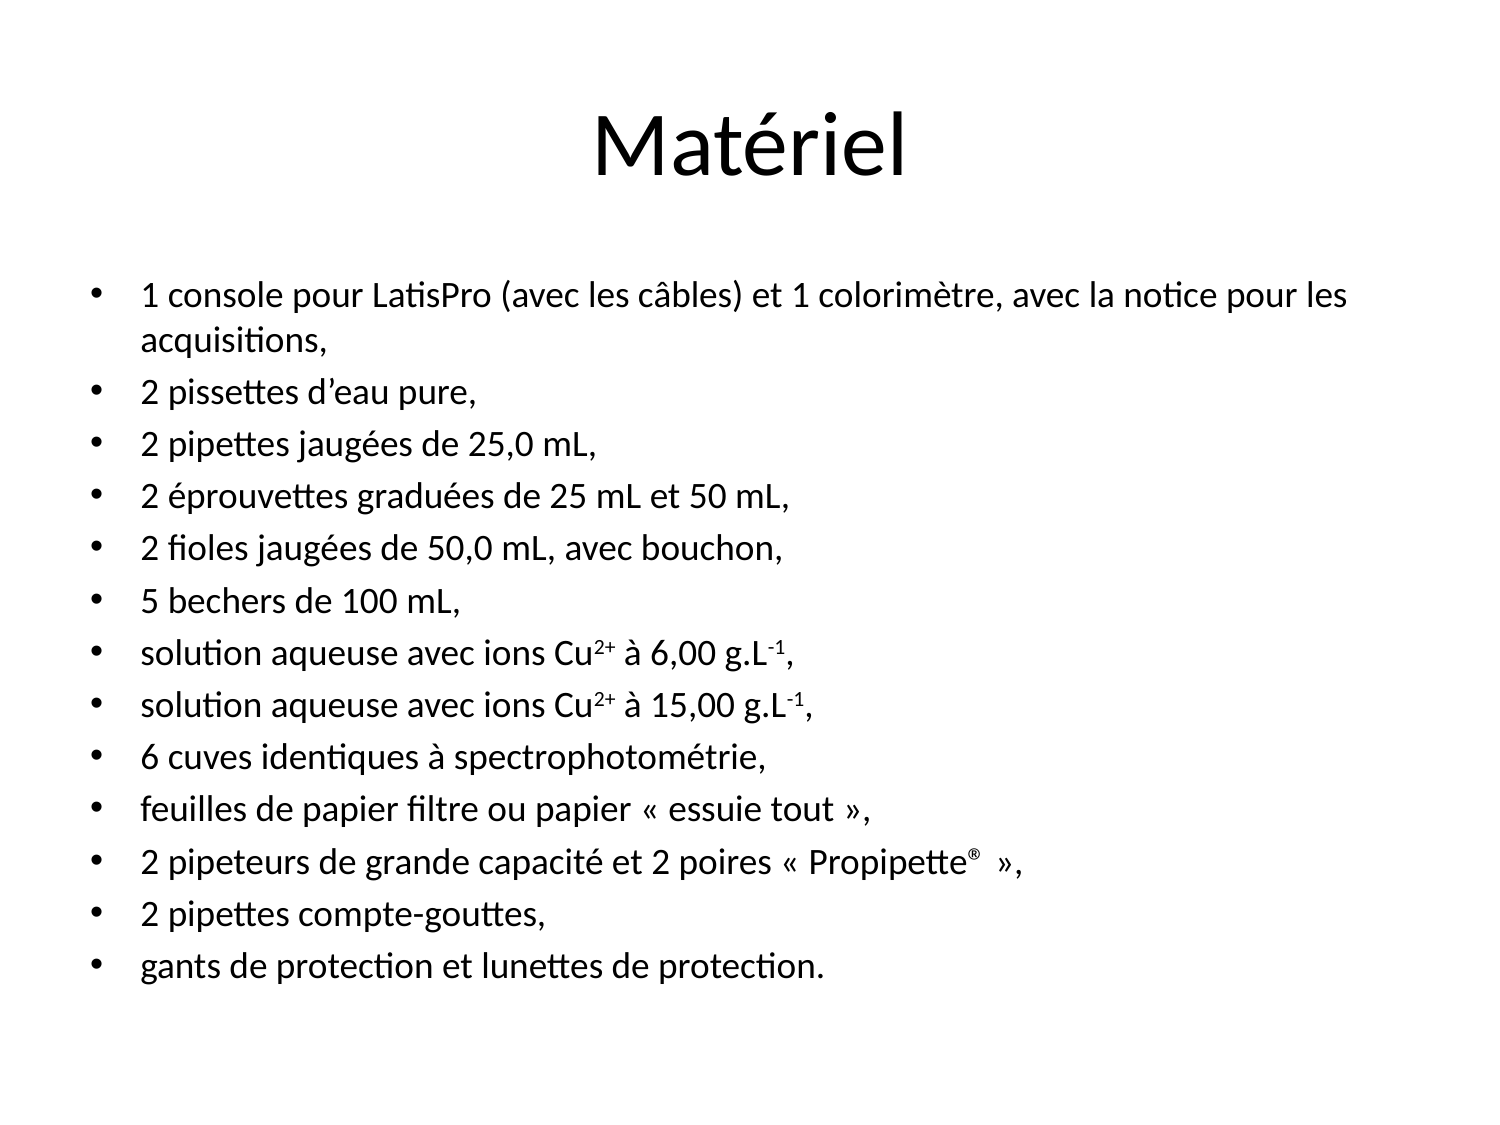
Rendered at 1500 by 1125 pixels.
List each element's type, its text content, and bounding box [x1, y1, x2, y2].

list 1 console pour LatisPro (avec les câbles) et 1 colorimètre, avec la notice pour les acquisitions, 2 pissettes d’eau pure, 2 pipettes jaugées de 25,0 mL, 2 éprouvettes graduées de 25 mL et 50 mL, 2 fioles jaugées de 50,0 mL, avec bouchon, 5 bechers de 100 mL, solution aqueuse avec ions Cu2+ à 6,00 g.L-1, solution aqueuse avec ions Cu2+ à 15,00 g.L-1, 6 cuves identiques à spectrophotométrie, feuilles de papier filtre ou papier « essuie tout », 2 pipeteurs de grande capacité et 2 poires « Propipette® », 2 pipettes compte-gouttes, gants de protection et lunettes de protection. [75, 262, 1425, 1005]
title Matériel [75, 45, 1425, 233]
